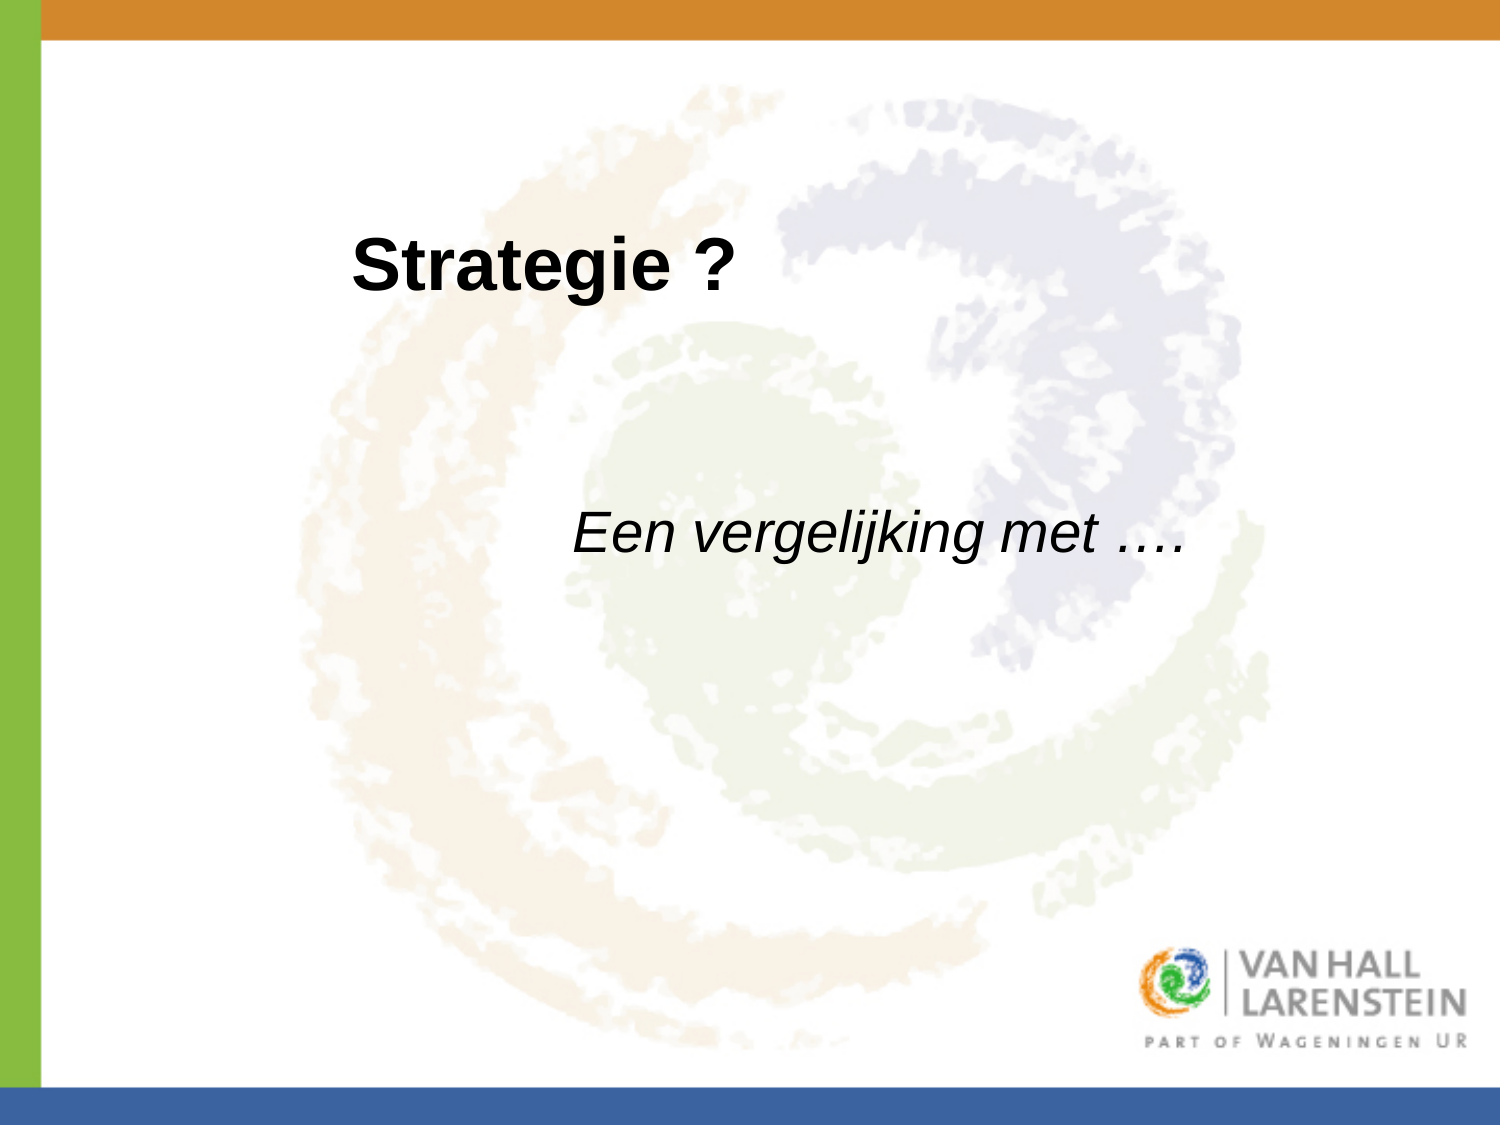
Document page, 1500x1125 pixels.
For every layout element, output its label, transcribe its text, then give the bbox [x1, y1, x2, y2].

text_box Strategie ? [336, 207, 754, 313]
text_box Een vergelijking met …. [558, 486, 1205, 572]
picture [0, 0, 1500, 1125]
